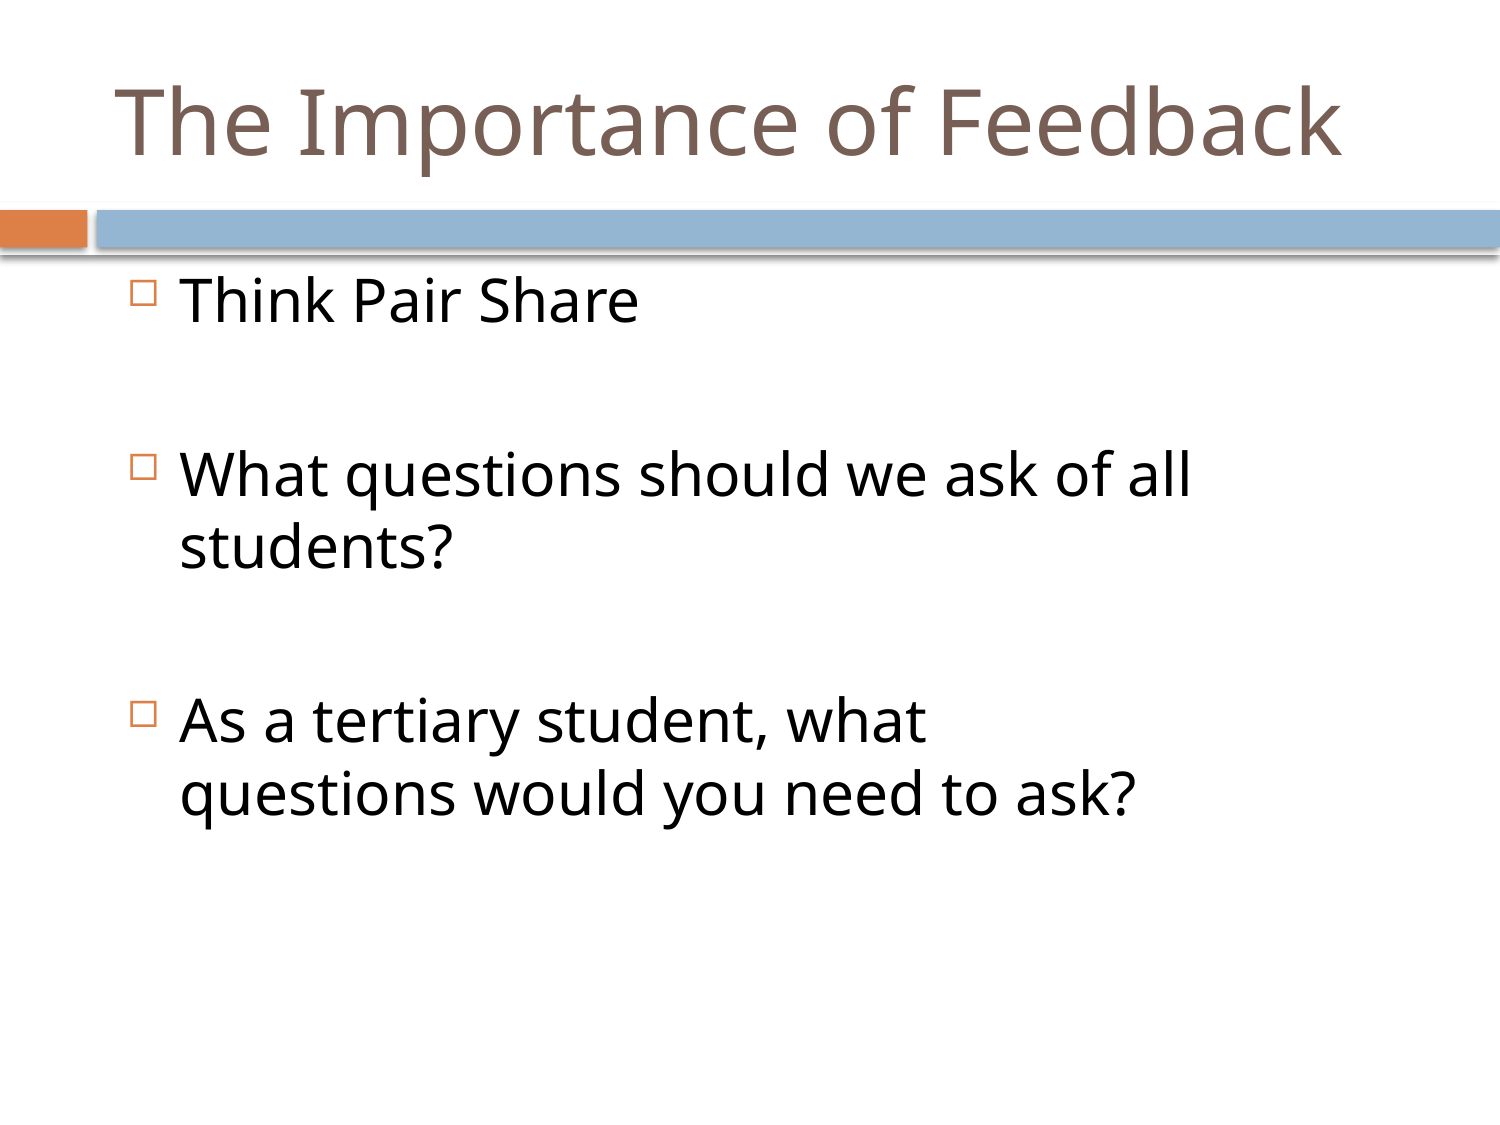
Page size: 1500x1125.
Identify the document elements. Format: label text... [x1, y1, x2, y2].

list Think Pair Share What questions should we ask of all students? As a tertiary student, what questions would you need to ask? [112, 254, 1235, 1000]
title The Importance of Feedback [99, 37, 1438, 200]
